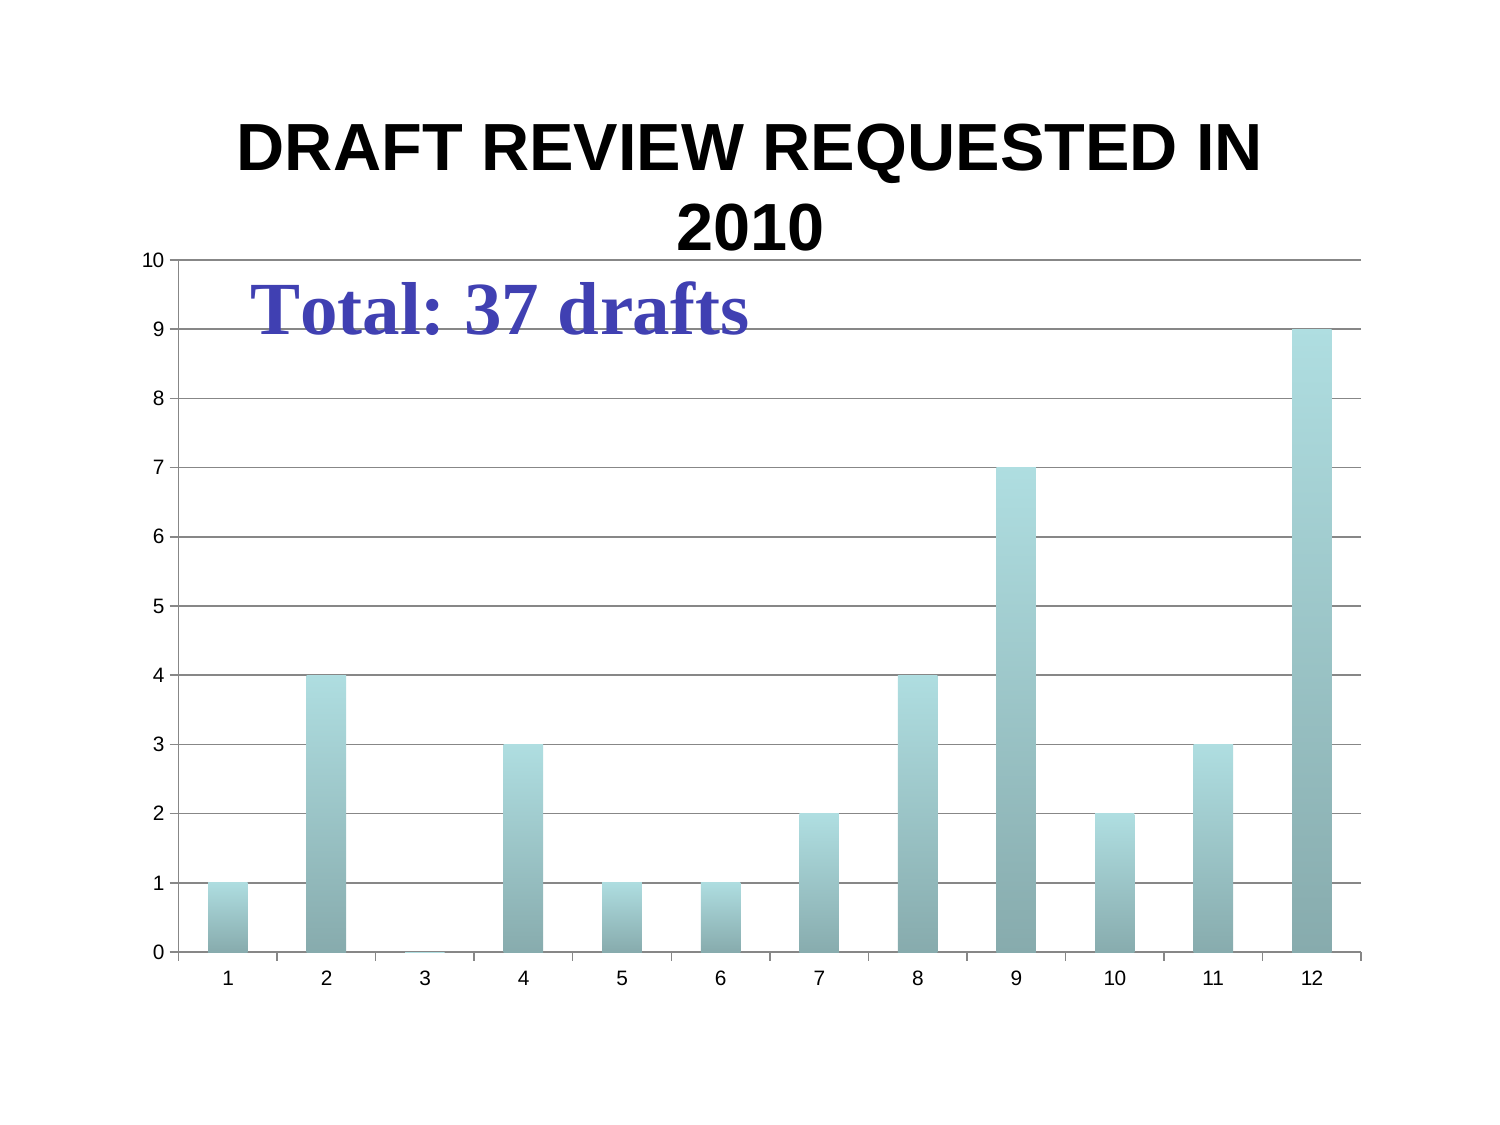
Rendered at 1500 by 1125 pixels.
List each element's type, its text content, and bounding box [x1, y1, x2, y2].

text_box Draft Review Requested in 2010 [217, 96, 1284, 231]
chart [116, 232, 1387, 1006]
